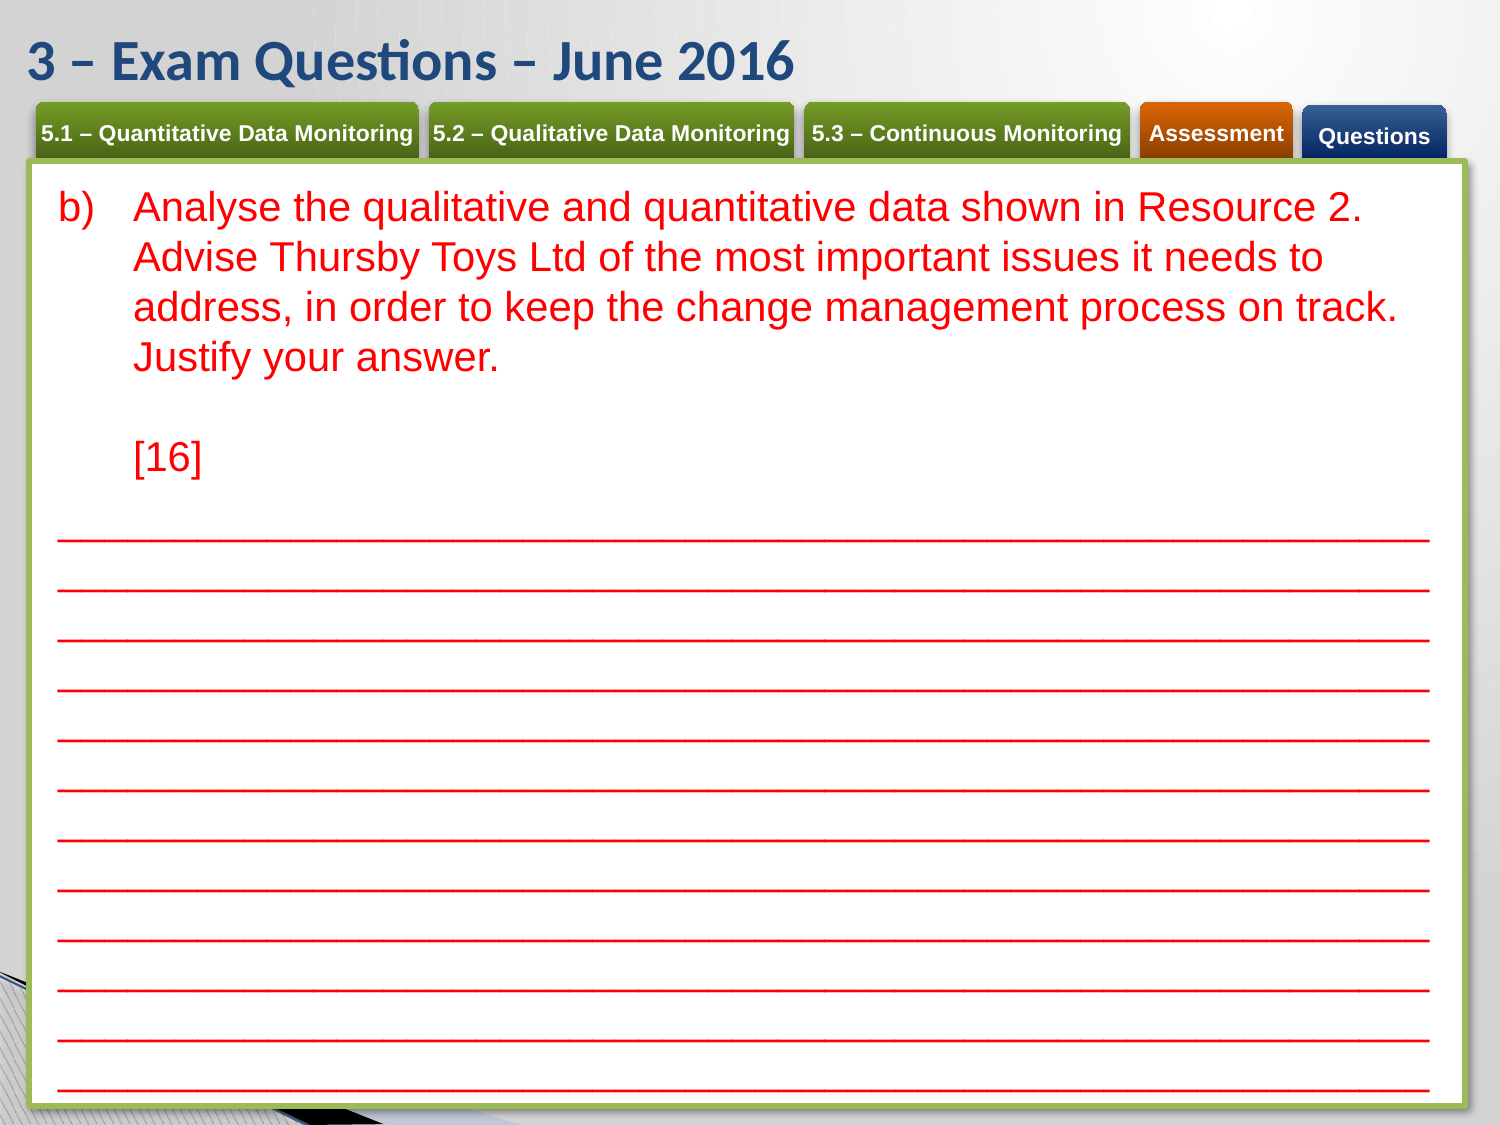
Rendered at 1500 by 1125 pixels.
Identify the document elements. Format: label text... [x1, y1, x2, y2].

text_box Analyse the qualitative and quantitative data shown in Resource 2. Advise Thursby Toys Ltd of the most important issues it needs to address, in order to keep the change management process on track. Justify your answer. [16] __________________________________________________________________________________________________________________________________________________________________________________________________________________________________________________________________________________________________________________________________________________________________________________________________________________________________________________________________________________________________________________________________________________________________________________________________________________________________________________________________________________________________________________________________________________________________________________________________________________________________________________________ [41, 172, 1447, 1125]
title 3 – Exam Questions – June 2016 [11, 11, 1465, 102]
